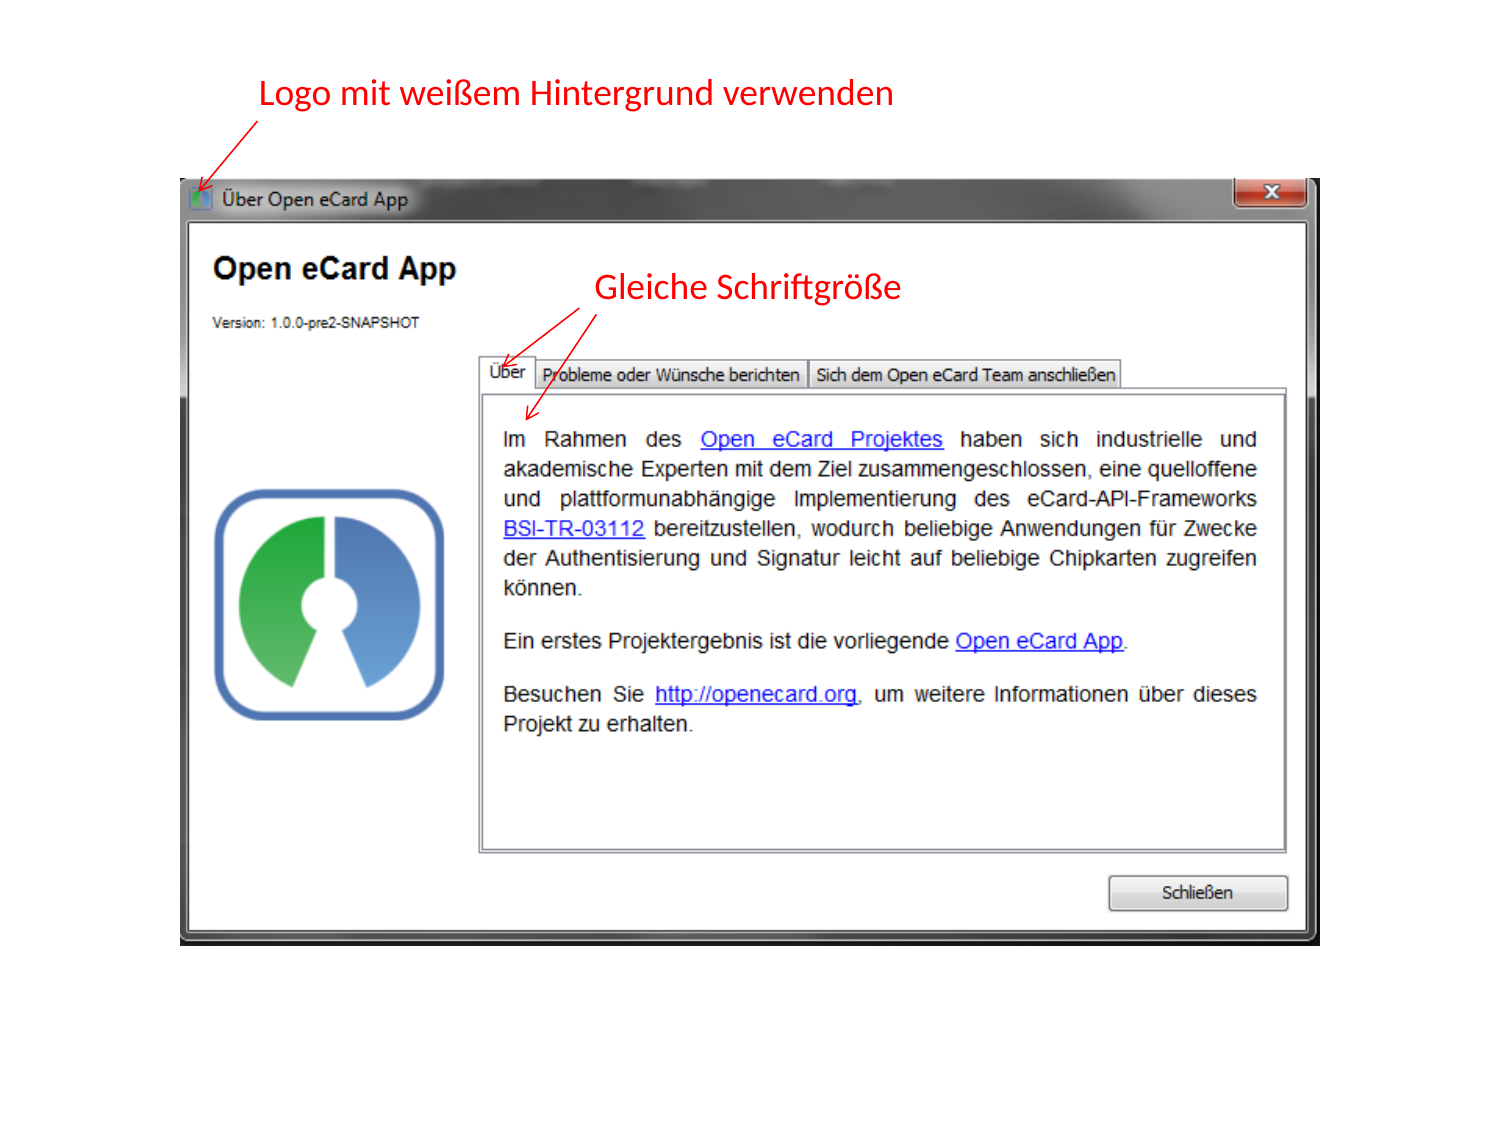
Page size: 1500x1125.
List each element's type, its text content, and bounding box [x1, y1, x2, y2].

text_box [501, 307, 580, 368]
picture [180, 178, 1320, 947]
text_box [525, 314, 597, 421]
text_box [197, 120, 258, 193]
text_box Logo mit weißem Hintergrund verwenden [244, 60, 910, 121]
